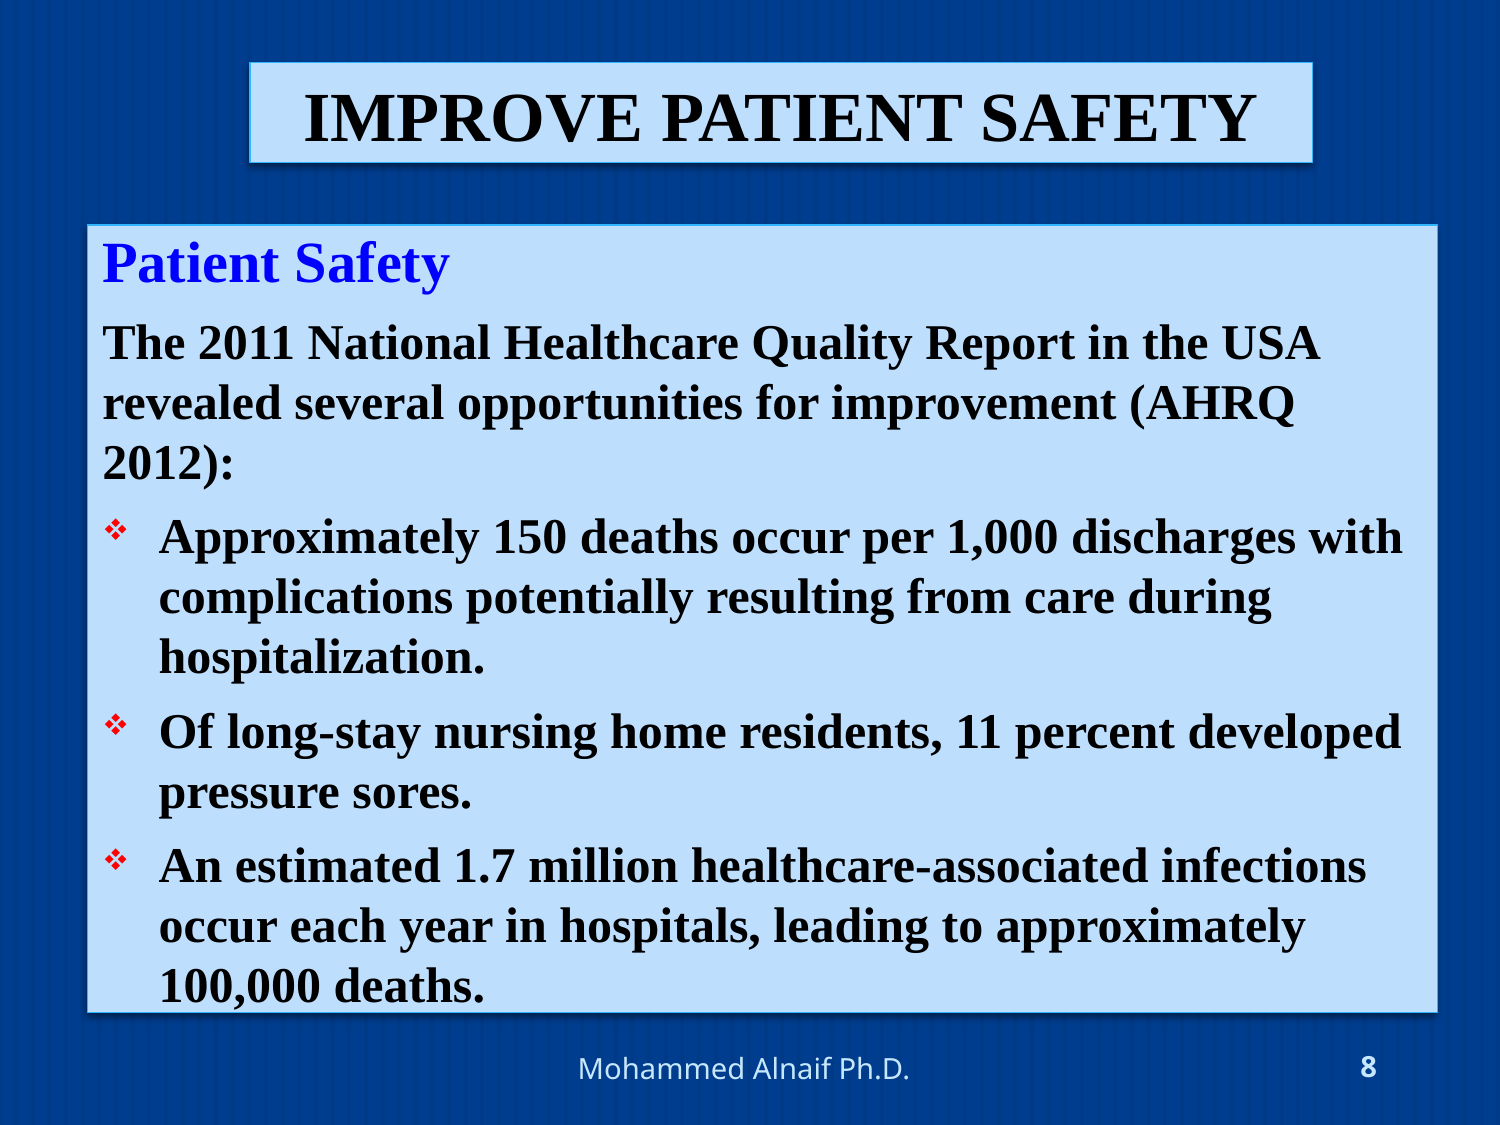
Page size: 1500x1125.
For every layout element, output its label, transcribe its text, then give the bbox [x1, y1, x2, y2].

footer Mohammed Alnaif Ph.D. [525, 1037, 925, 1098]
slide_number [12, 995, 350, 1108]
slide_number 8 [1299, 1037, 1438, 1100]
title improve patient safety [249, 62, 1313, 163]
subtitle Patient Safety The 2011 National Healthcare Quality Report in the USA revealed several opportunities for improvement (AHRQ 2012): Approximately 150 deaths occur per 1,000 discharges with complications potentially resulting from care during hospitalization. Of long-stay nursing home residents, 11 percent developed pressure sores. An estimated 1.7 million healthcare-associated infections occur each year in hospitals, leading to approximately 100,000 deaths. [87, 224, 1438, 1013]
